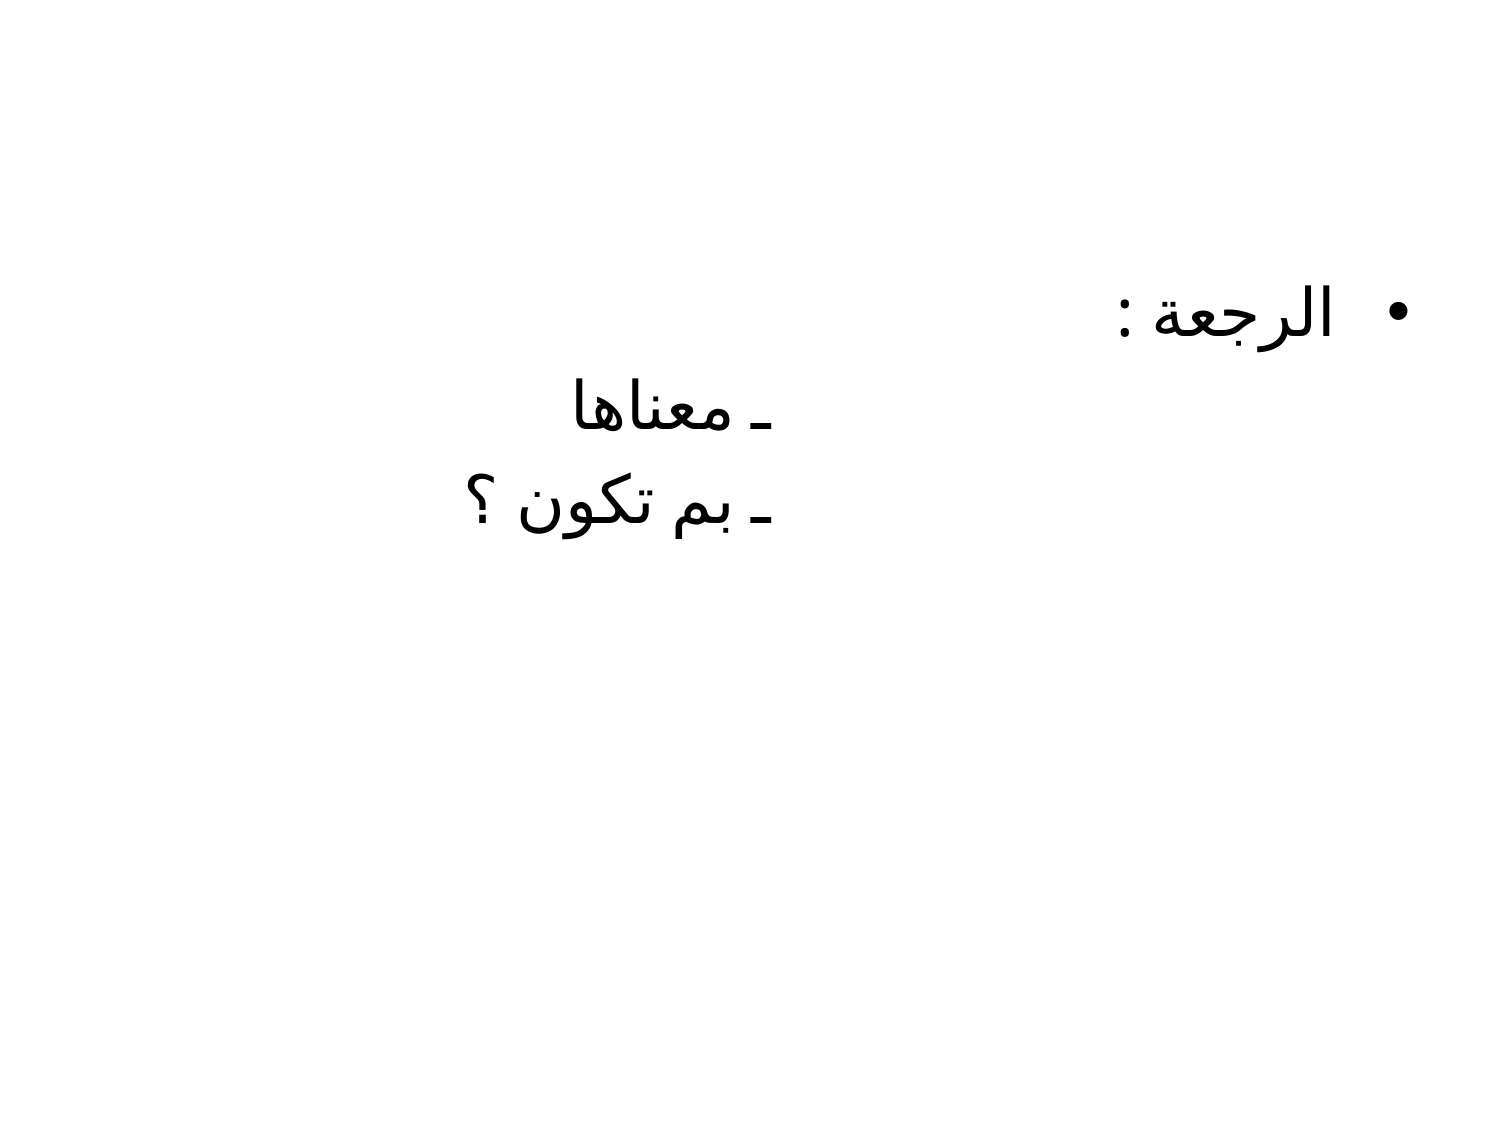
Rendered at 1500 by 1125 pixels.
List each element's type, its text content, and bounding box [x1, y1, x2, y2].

list الرجعة : ـ معناها ـ بم تكون ؟ [75, 262, 1425, 1005]
